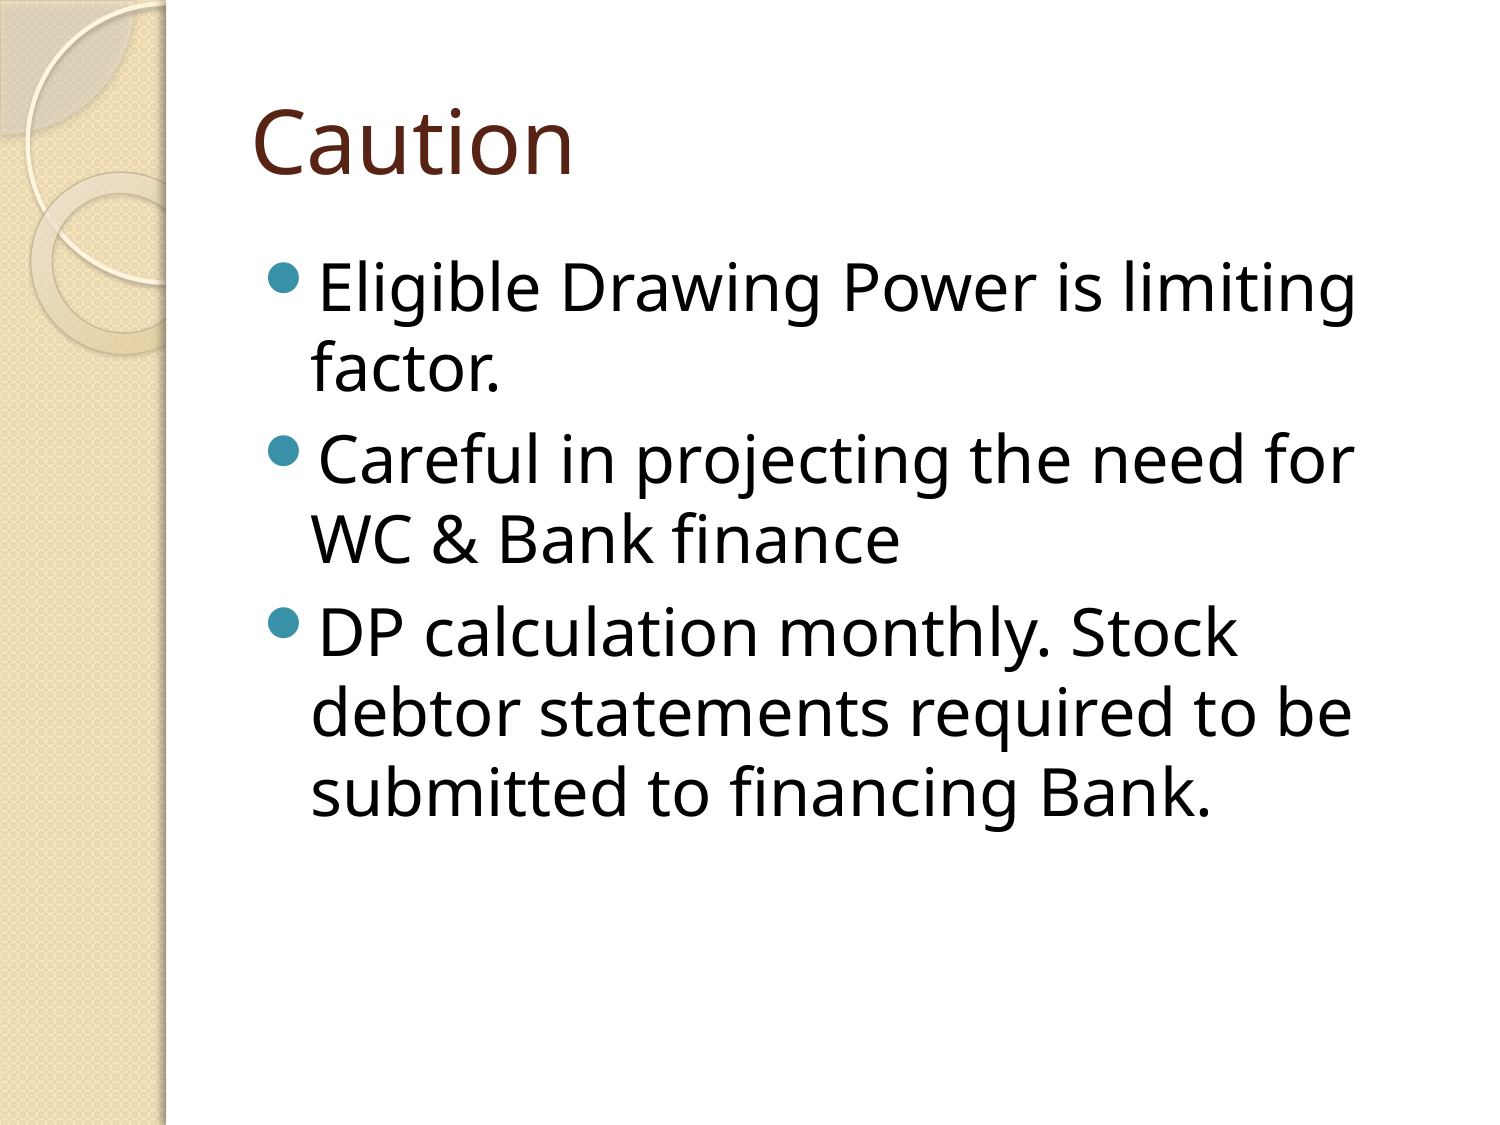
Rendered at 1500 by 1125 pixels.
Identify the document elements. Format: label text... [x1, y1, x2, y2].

list Eligible Drawing Power is limiting factor. Careful in projecting the need for WC & Bank finance DP calculation monthly. Stock debtor statements required to be submitted to financing Bank. [235, 237, 1466, 1025]
title Caution [235, 45, 1466, 233]
